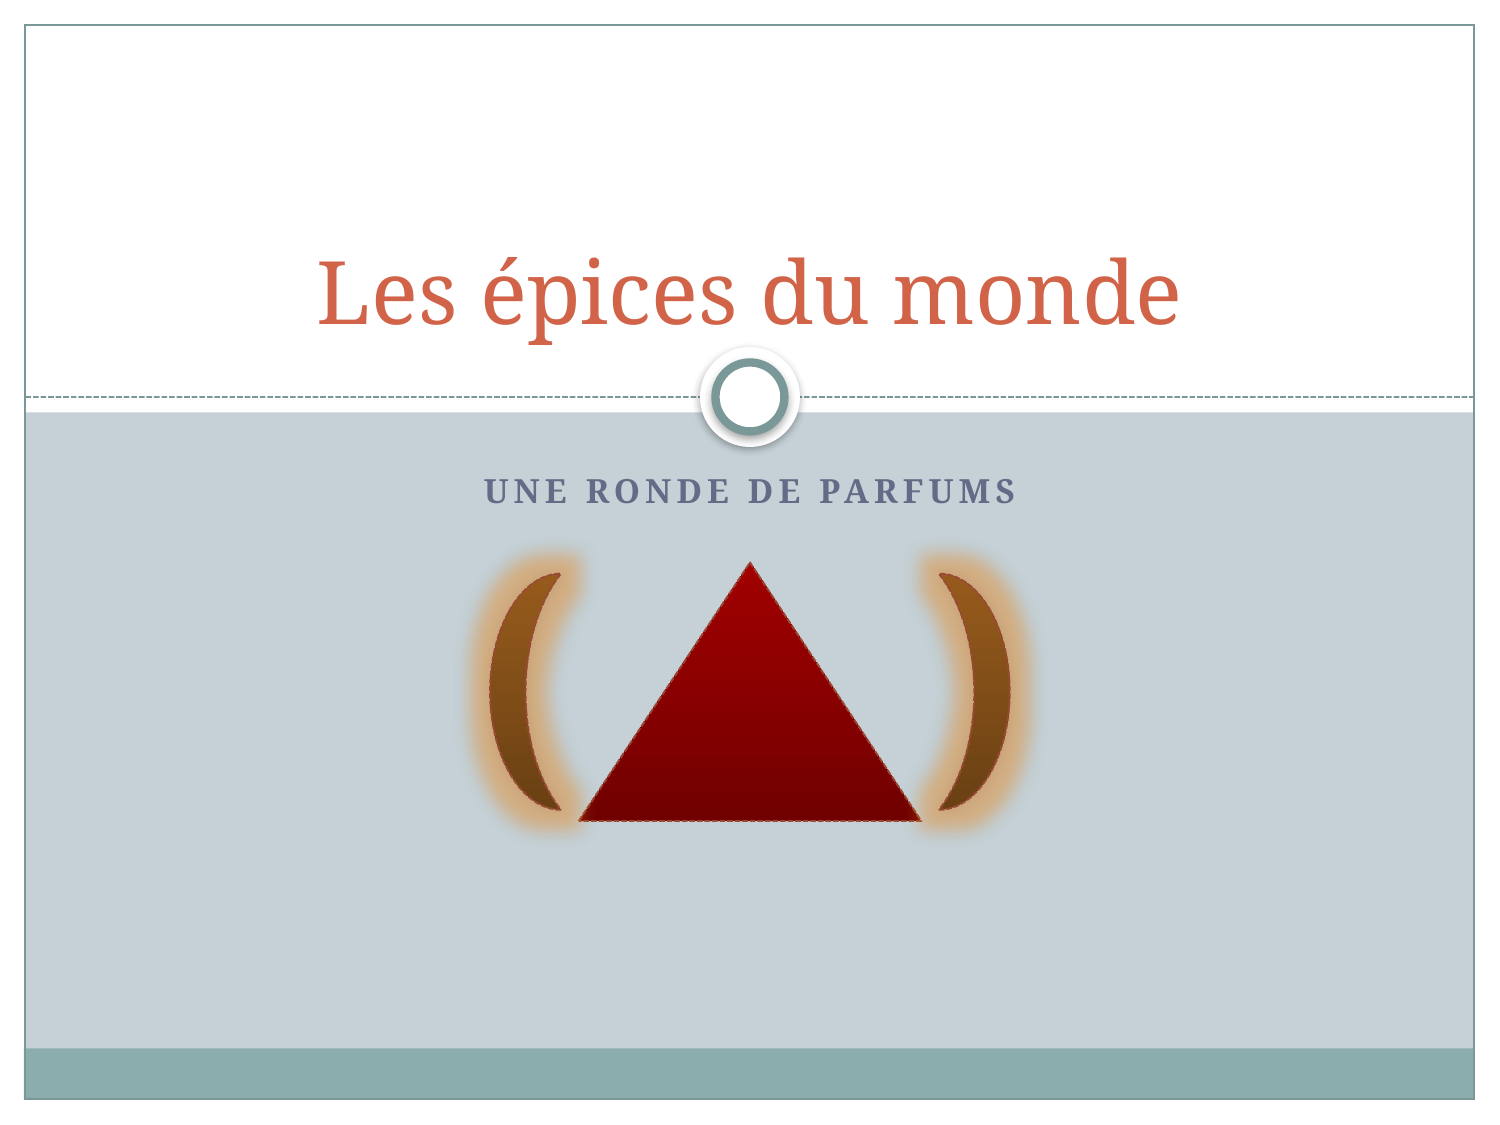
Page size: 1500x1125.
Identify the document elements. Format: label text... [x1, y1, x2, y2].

title Les épices du monde [112, 62, 1388, 350]
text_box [489, 562, 1011, 822]
subtitle Une ronde de parfums [225, 462, 1275, 750]
